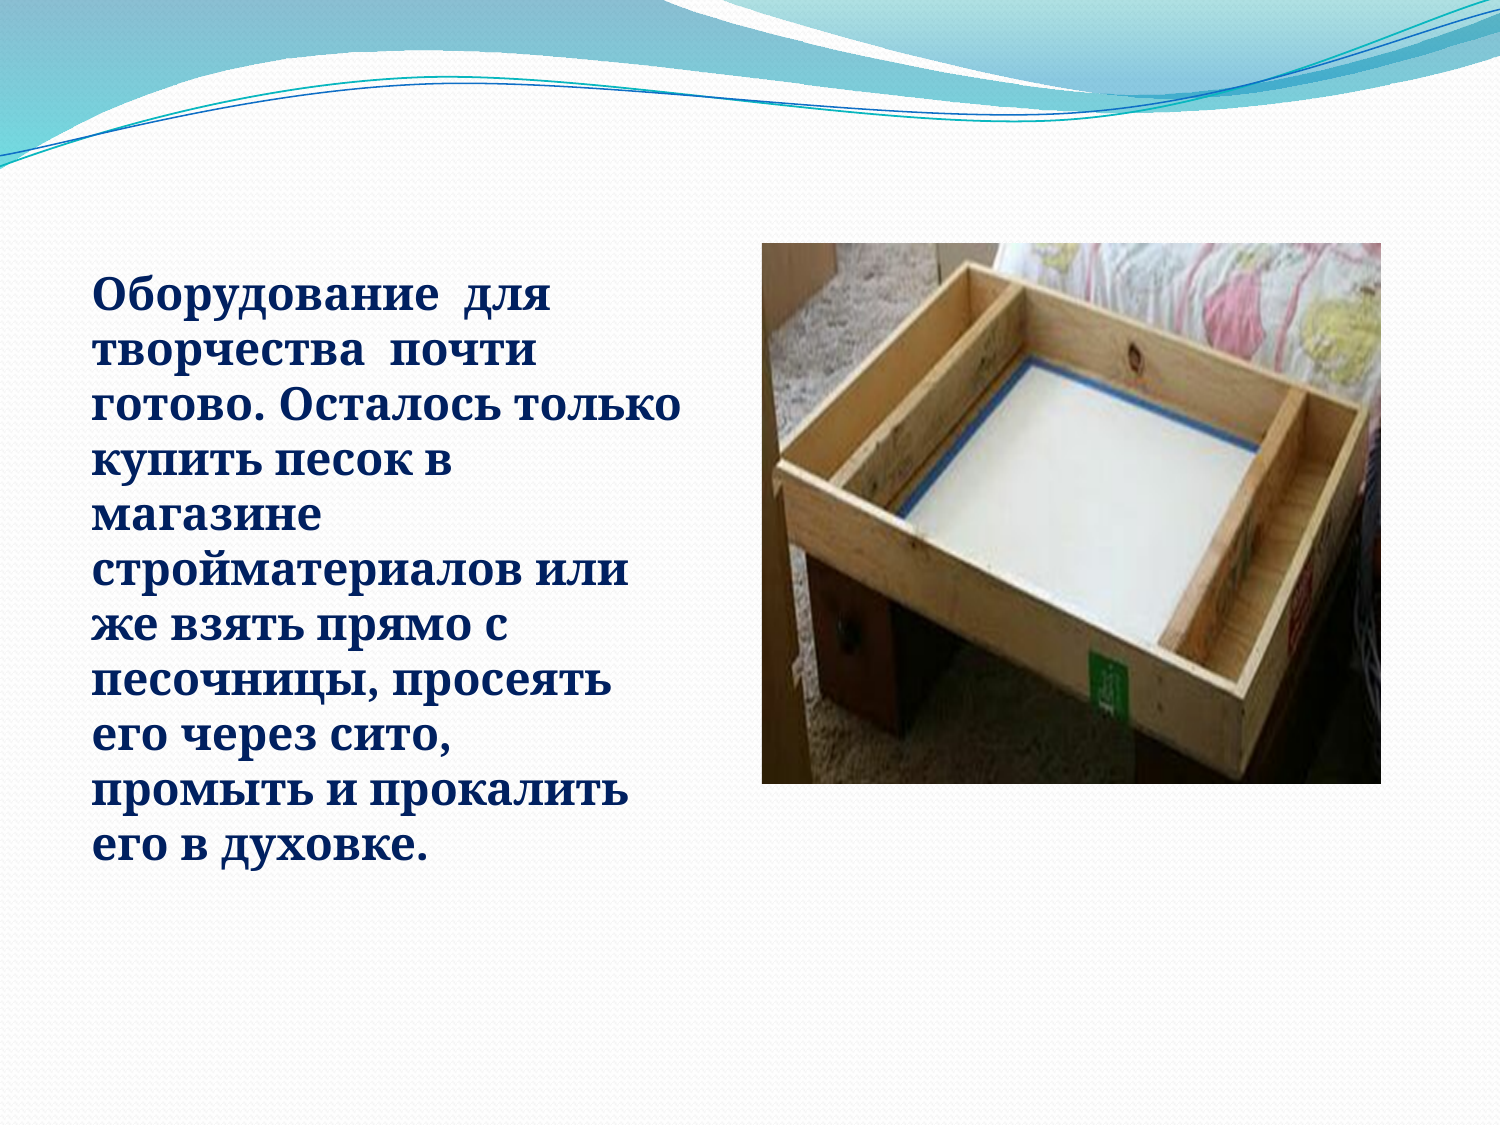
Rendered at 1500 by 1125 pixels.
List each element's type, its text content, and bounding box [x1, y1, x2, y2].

picture [761, 243, 1381, 785]
text_box Оборудование для творчества почти готово. Осталось только купить песок в магазине стройматериалов или же взять прямо с песочницы, просеять его через сито, промыть и прокалить его в духовке. [76, 257, 699, 932]
